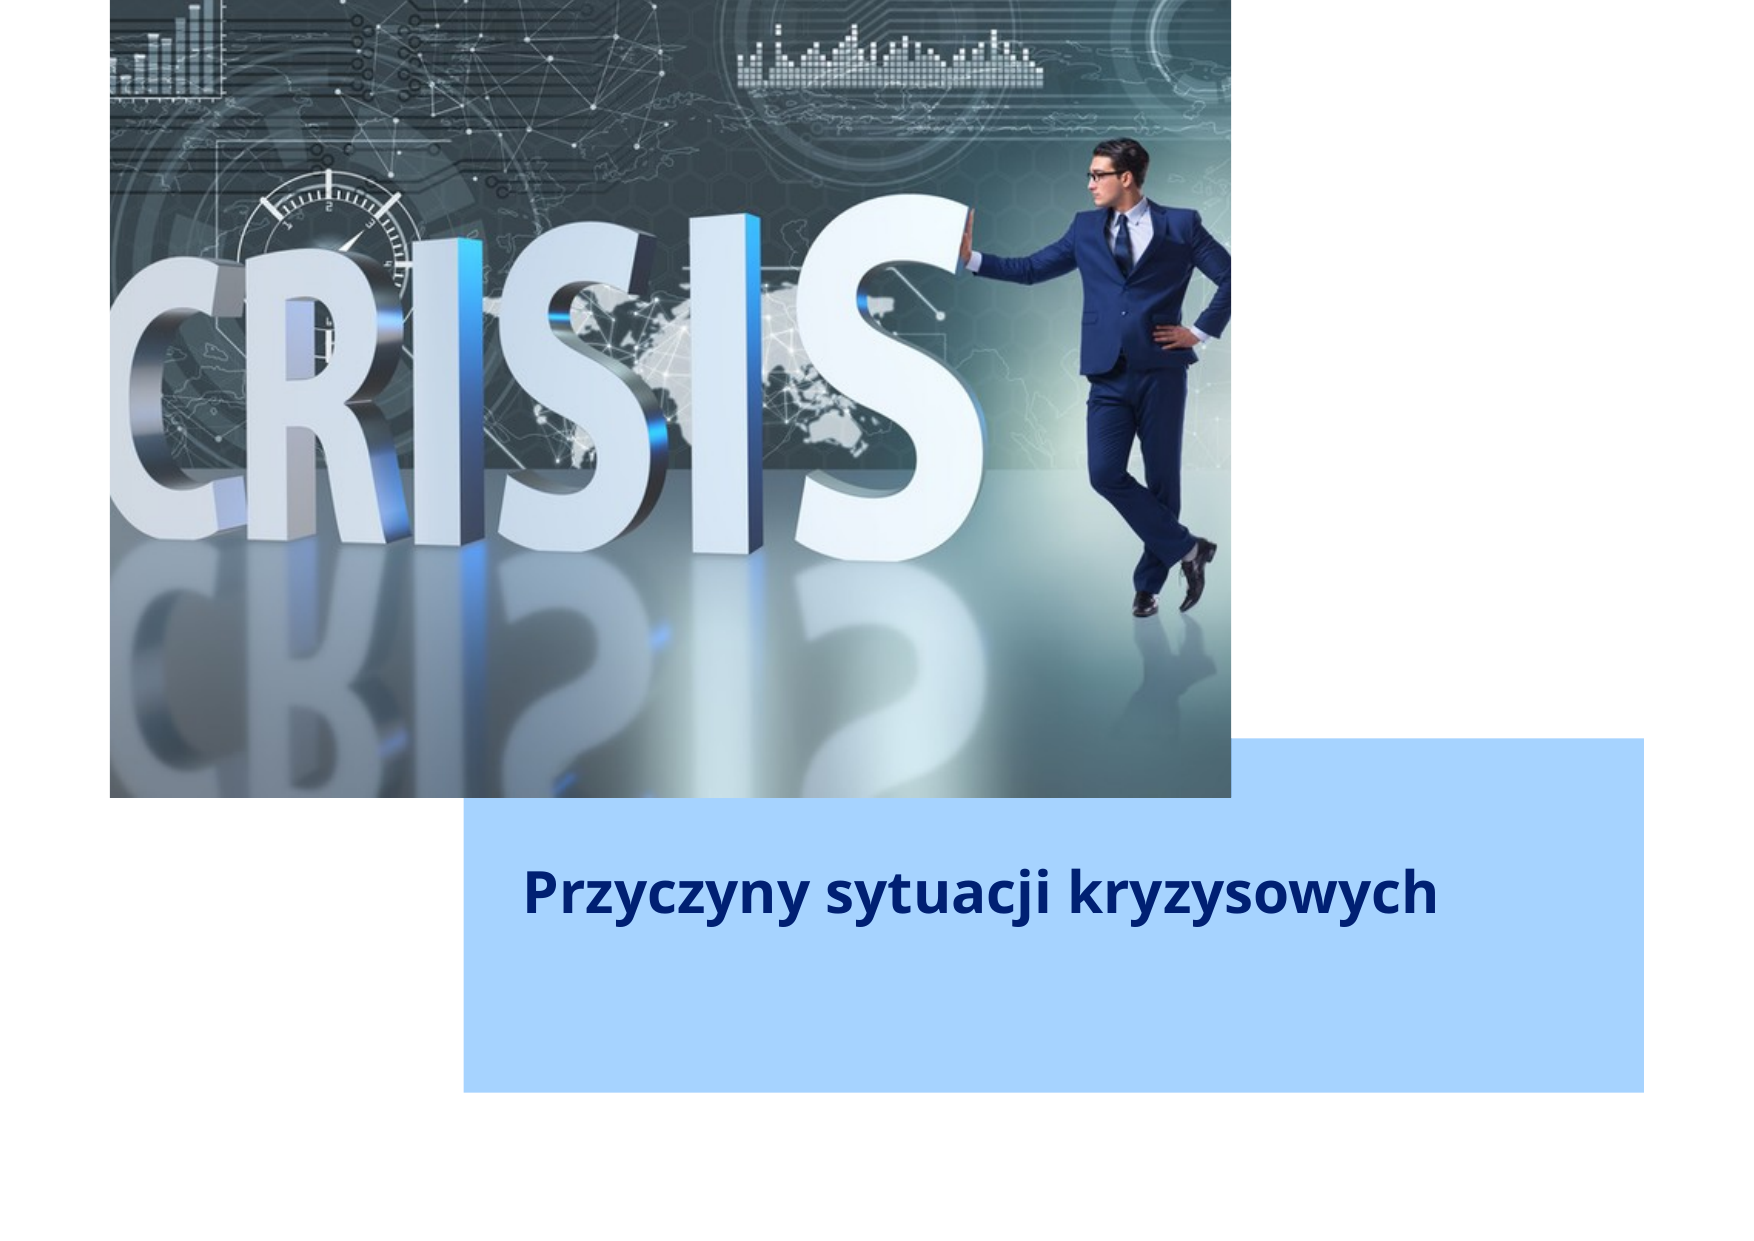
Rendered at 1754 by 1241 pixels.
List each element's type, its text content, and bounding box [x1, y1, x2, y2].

title Przyczyny sytuacji kryzysowych [522, 852, 1586, 1069]
picture [109, 0, 1232, 798]
